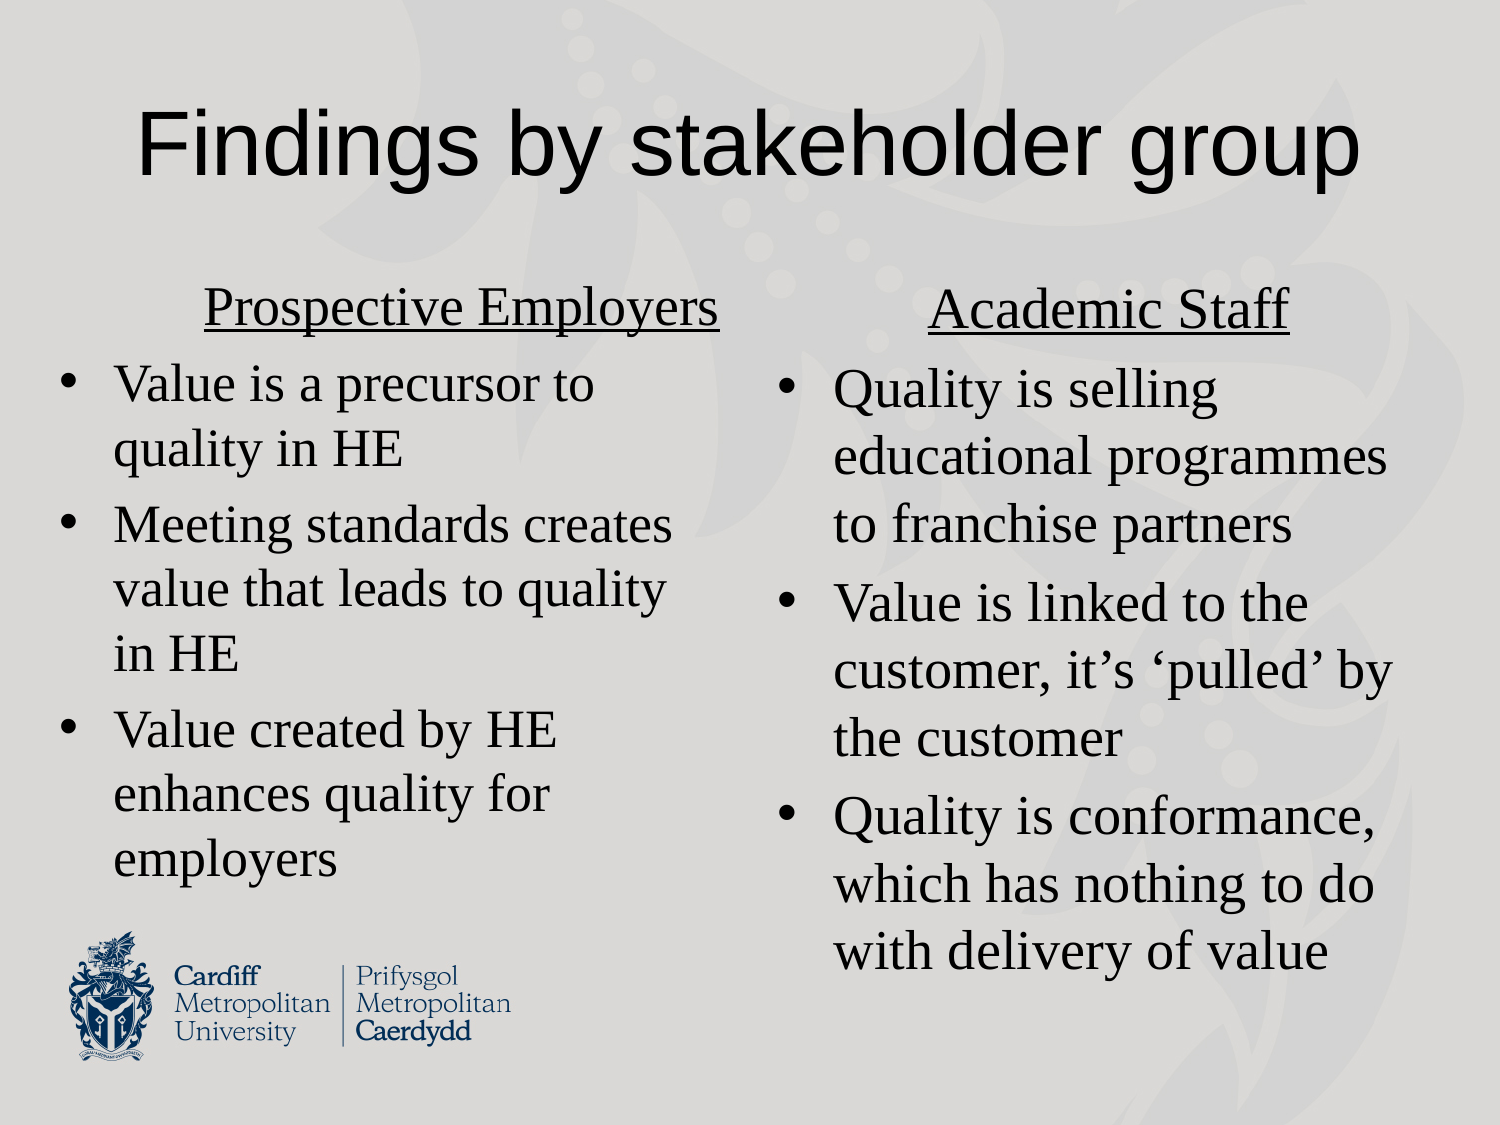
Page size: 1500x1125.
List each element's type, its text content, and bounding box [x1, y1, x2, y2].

title Findings by stakeholder group [75, 45, 1425, 233]
list Prospective Employers Value is a precursor to quality in HE Meeting standards creates value that leads to quality in HE Value created by HE enhances quality for employers [44, 262, 738, 952]
picture [0, 0, 1500, 1125]
list Academic Staff Quality is selling educational programmes to franchise partners Value is linked to the customer, it’s ‘pulled’ by the customer Quality is conformance, which has nothing to do with delivery of value [762, 262, 1456, 1027]
